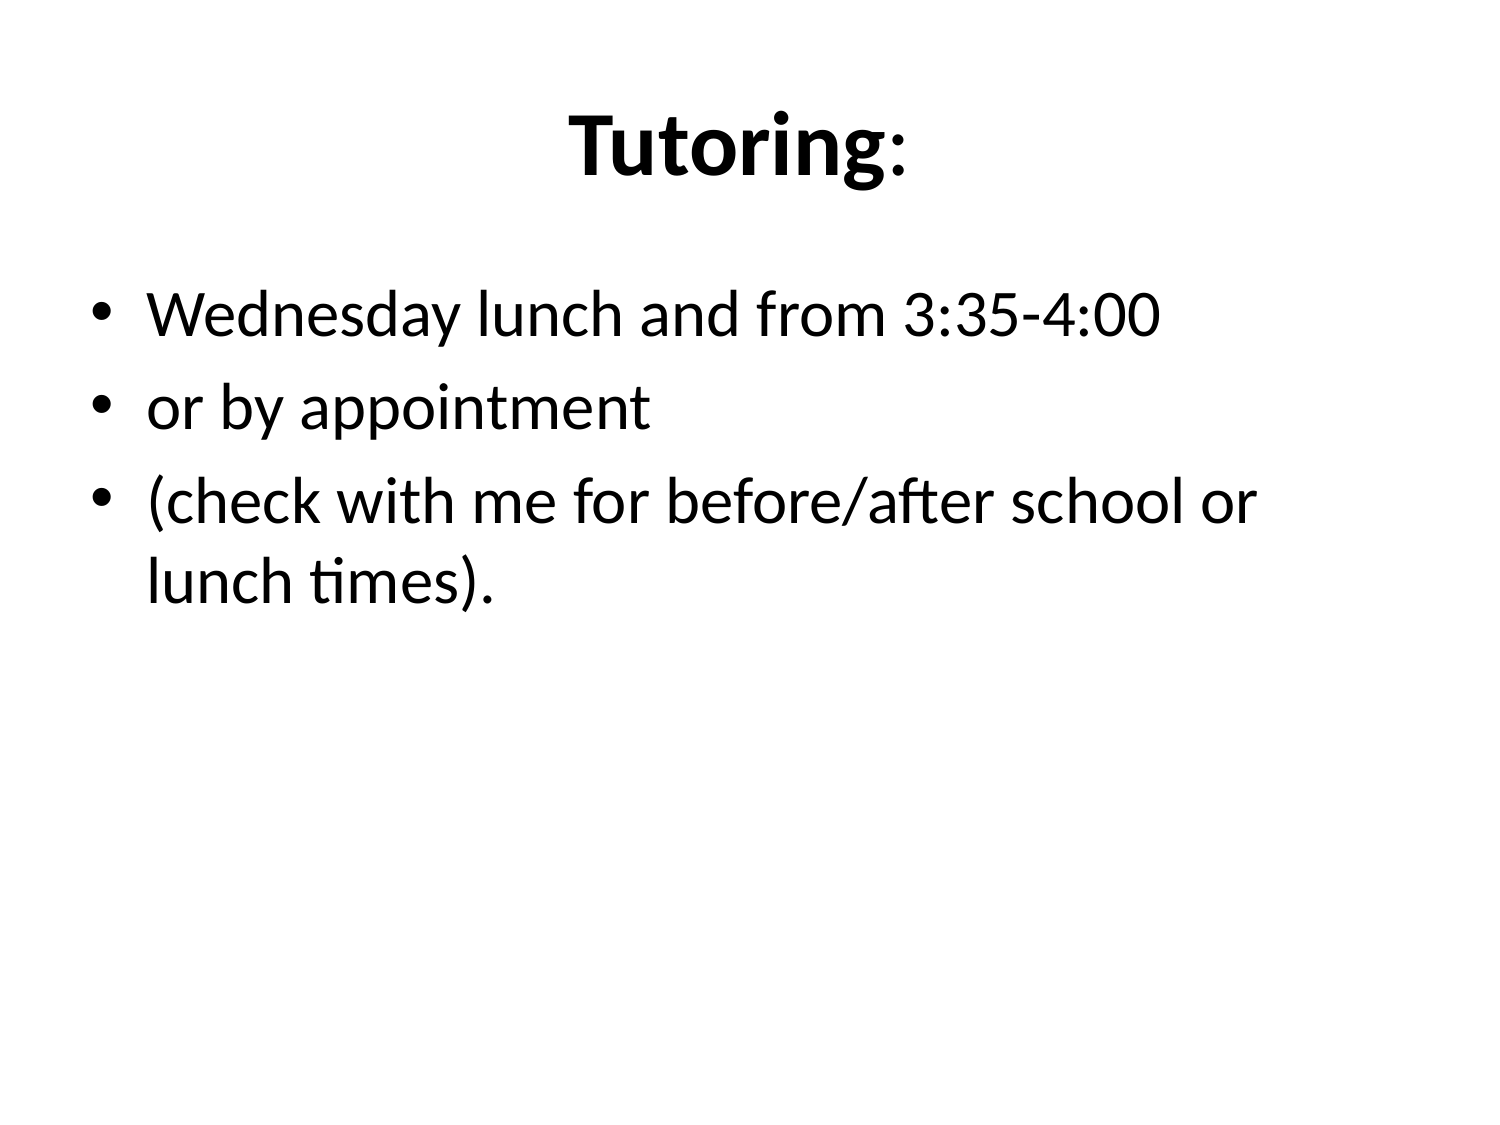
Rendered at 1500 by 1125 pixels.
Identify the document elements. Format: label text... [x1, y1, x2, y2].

title Tutoring: [75, 45, 1425, 233]
list Wednesday lunch and from 3:35-4:00 or by appointment (check with me for before/after school or lunch times). [75, 262, 1425, 1005]
